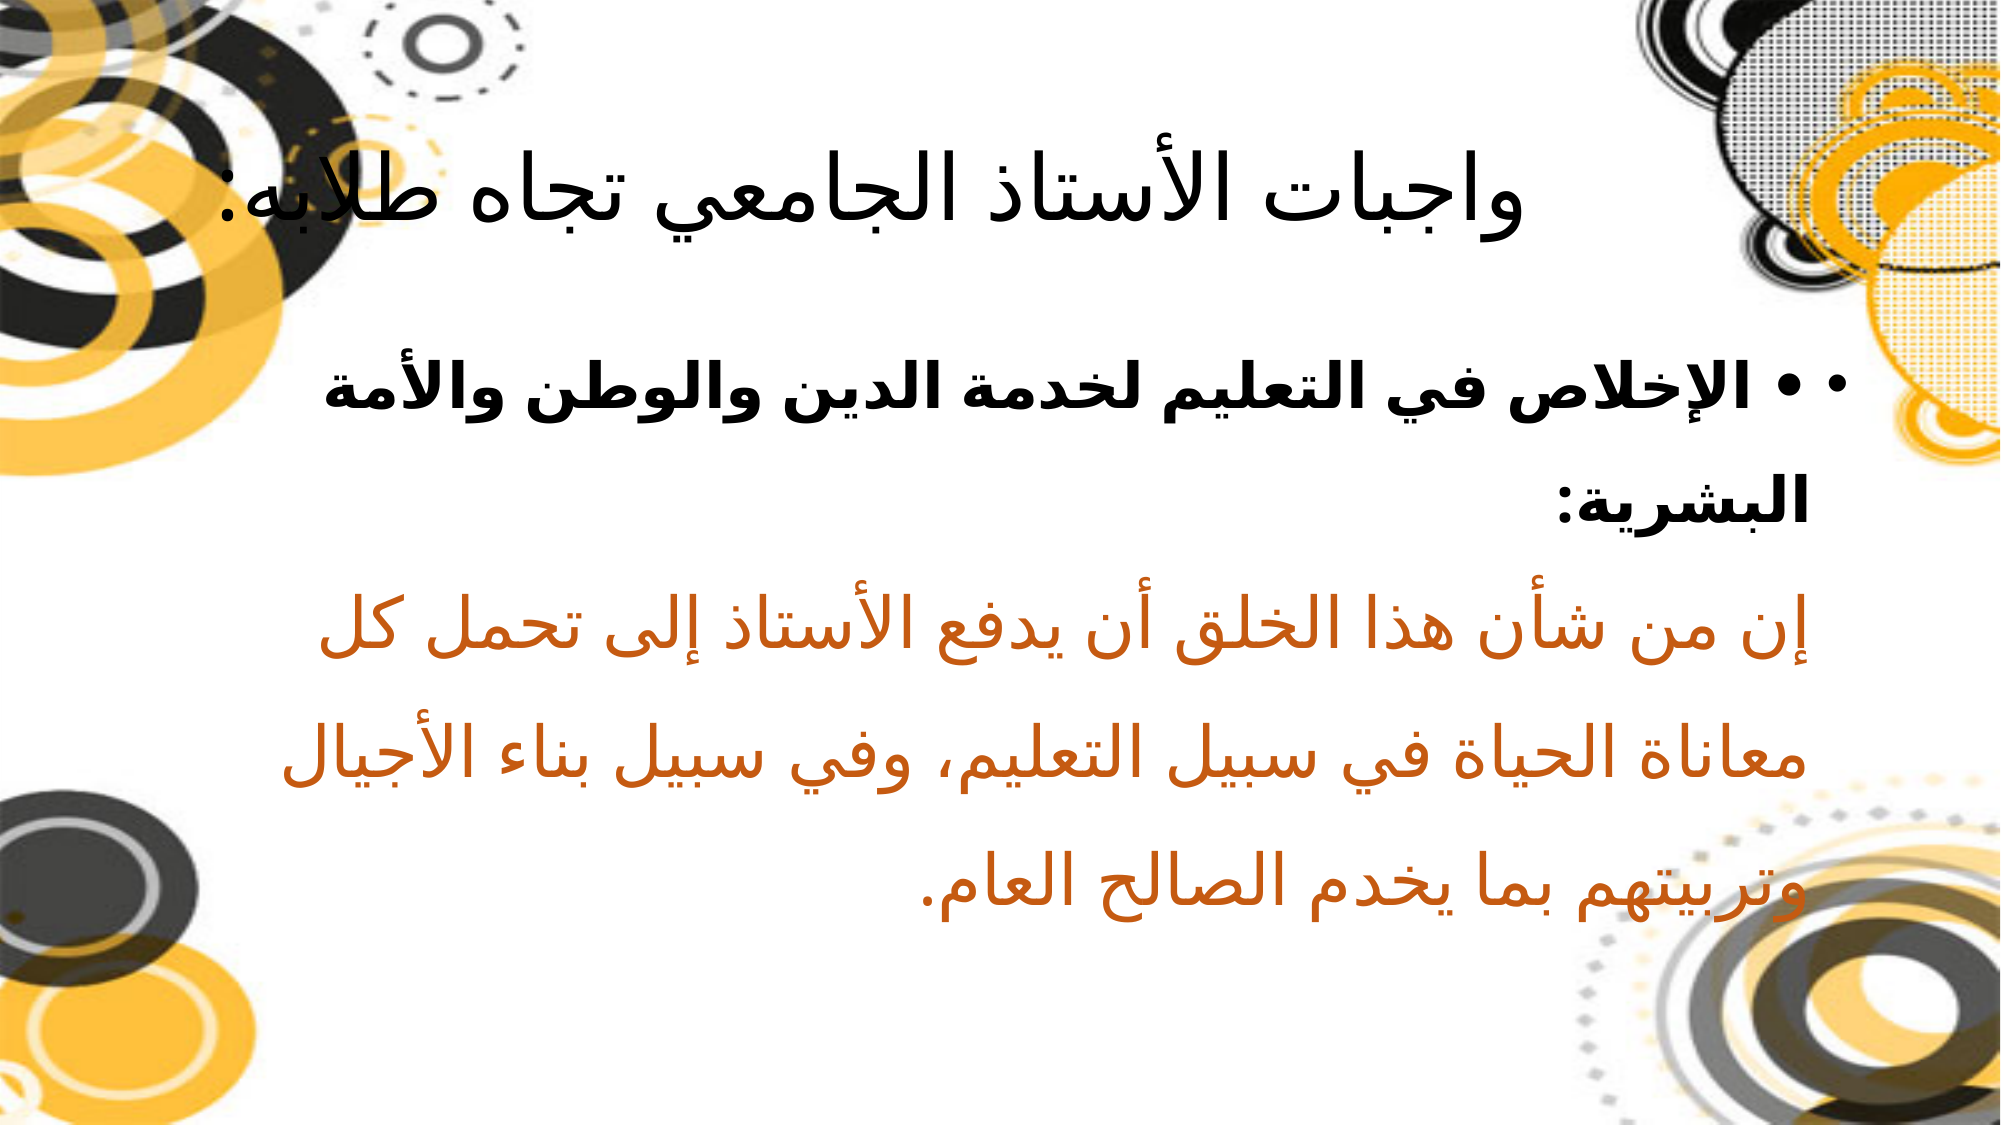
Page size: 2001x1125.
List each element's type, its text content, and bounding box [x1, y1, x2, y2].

picture [0, 0, 2001, 1125]
list • الإخلاص في التعليم لخدمة الدين والوطن والأمة البشرية: إن من شأن هذا الخلق أن يدفع الأستاذ إلى تحمل كل معاناة الحياة في سبيل التعليم، وفي سبيل بناء الأجيال وتربيتهم بما يخدم الصالح العام. [137, 299, 1863, 1014]
title واجبات الأستاذ الجامعي تجاه طلابه: [0, 82, 1546, 300]
